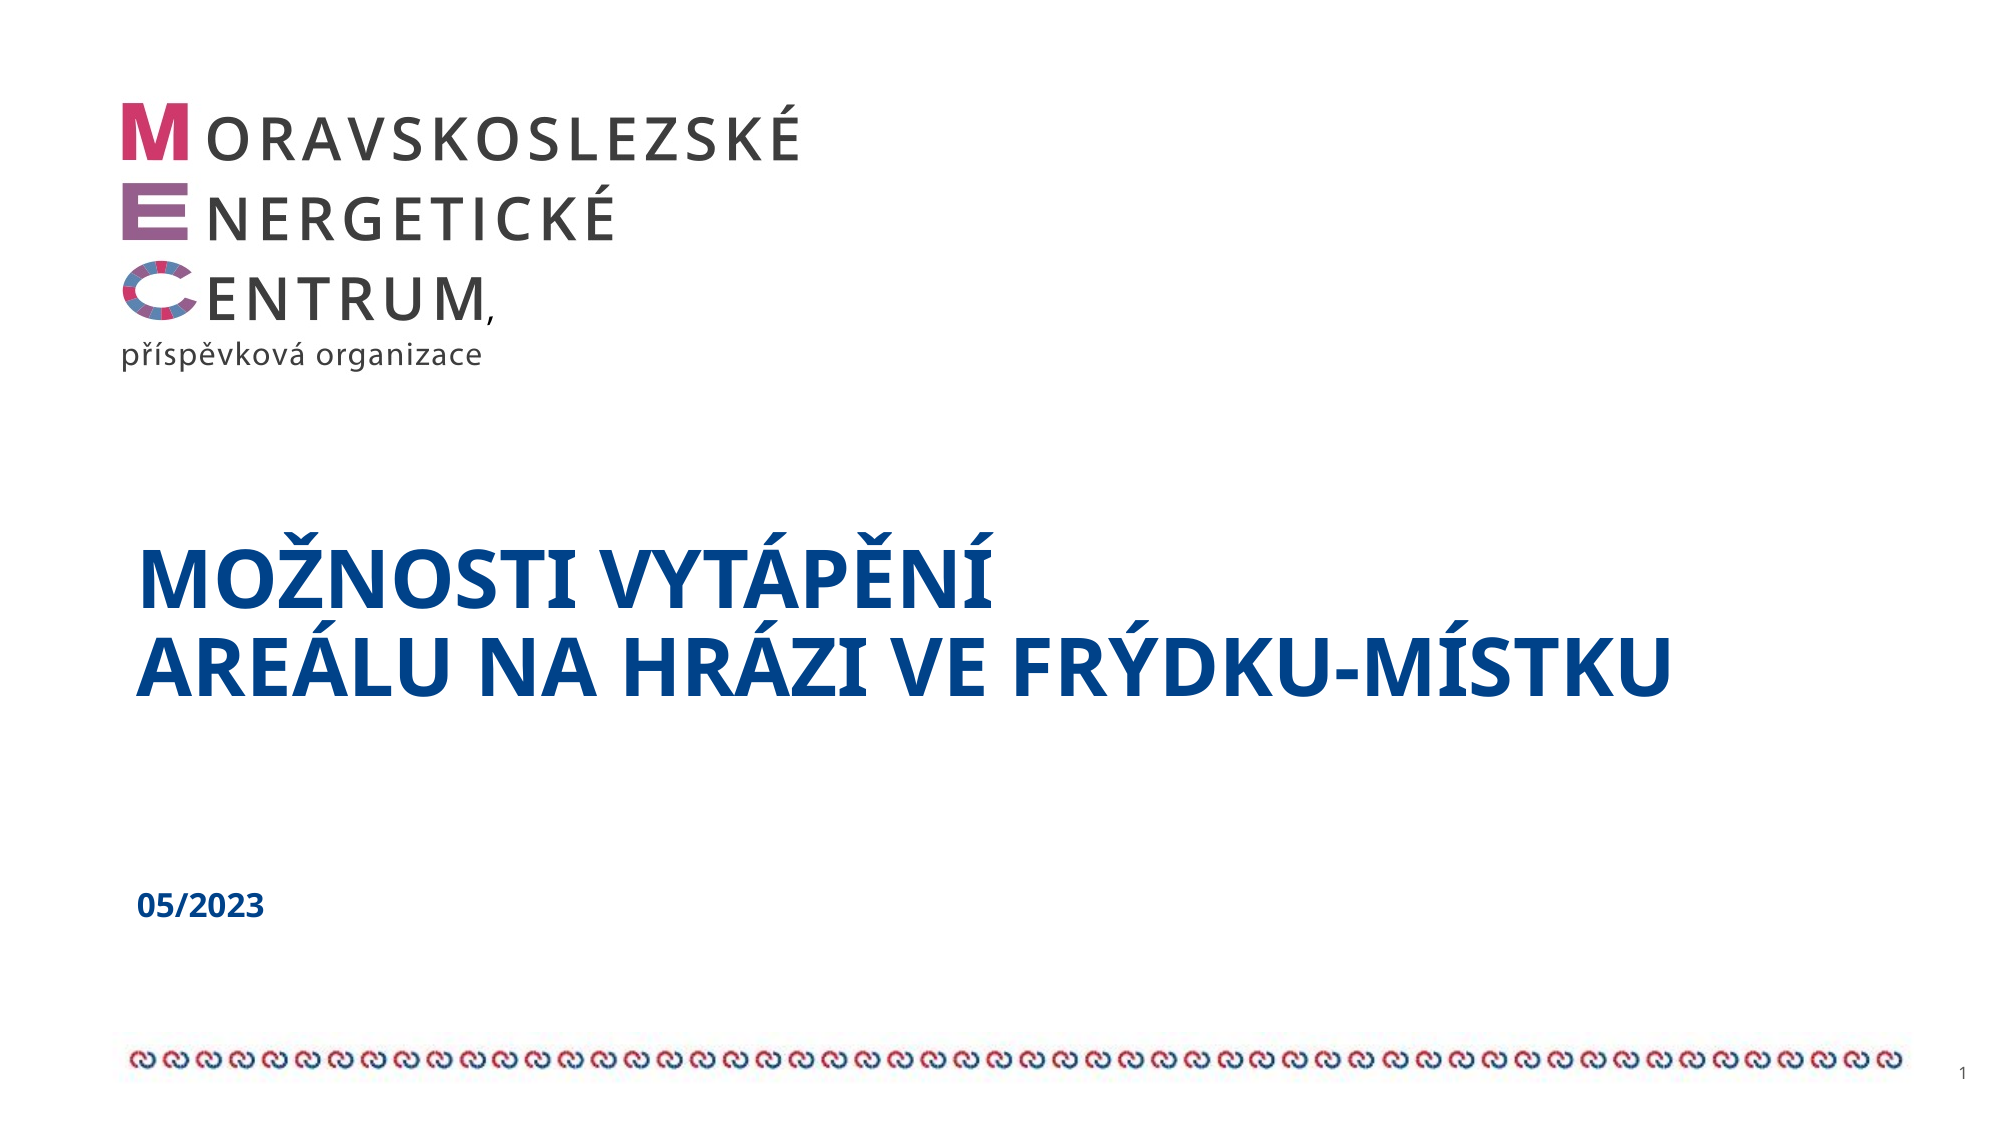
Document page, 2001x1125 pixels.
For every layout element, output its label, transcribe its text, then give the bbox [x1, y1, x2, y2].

title MOŽNOSTI VYTÁPĚNÍ AREÁLU NA HRÁZI VE FRÝDKU-MÍSTKU 05/2023 [121, 489, 1856, 974]
text_box 1 [1516, 1044, 1984, 1105]
picture [121, 96, 805, 375]
picture [63, 1032, 1985, 1087]
